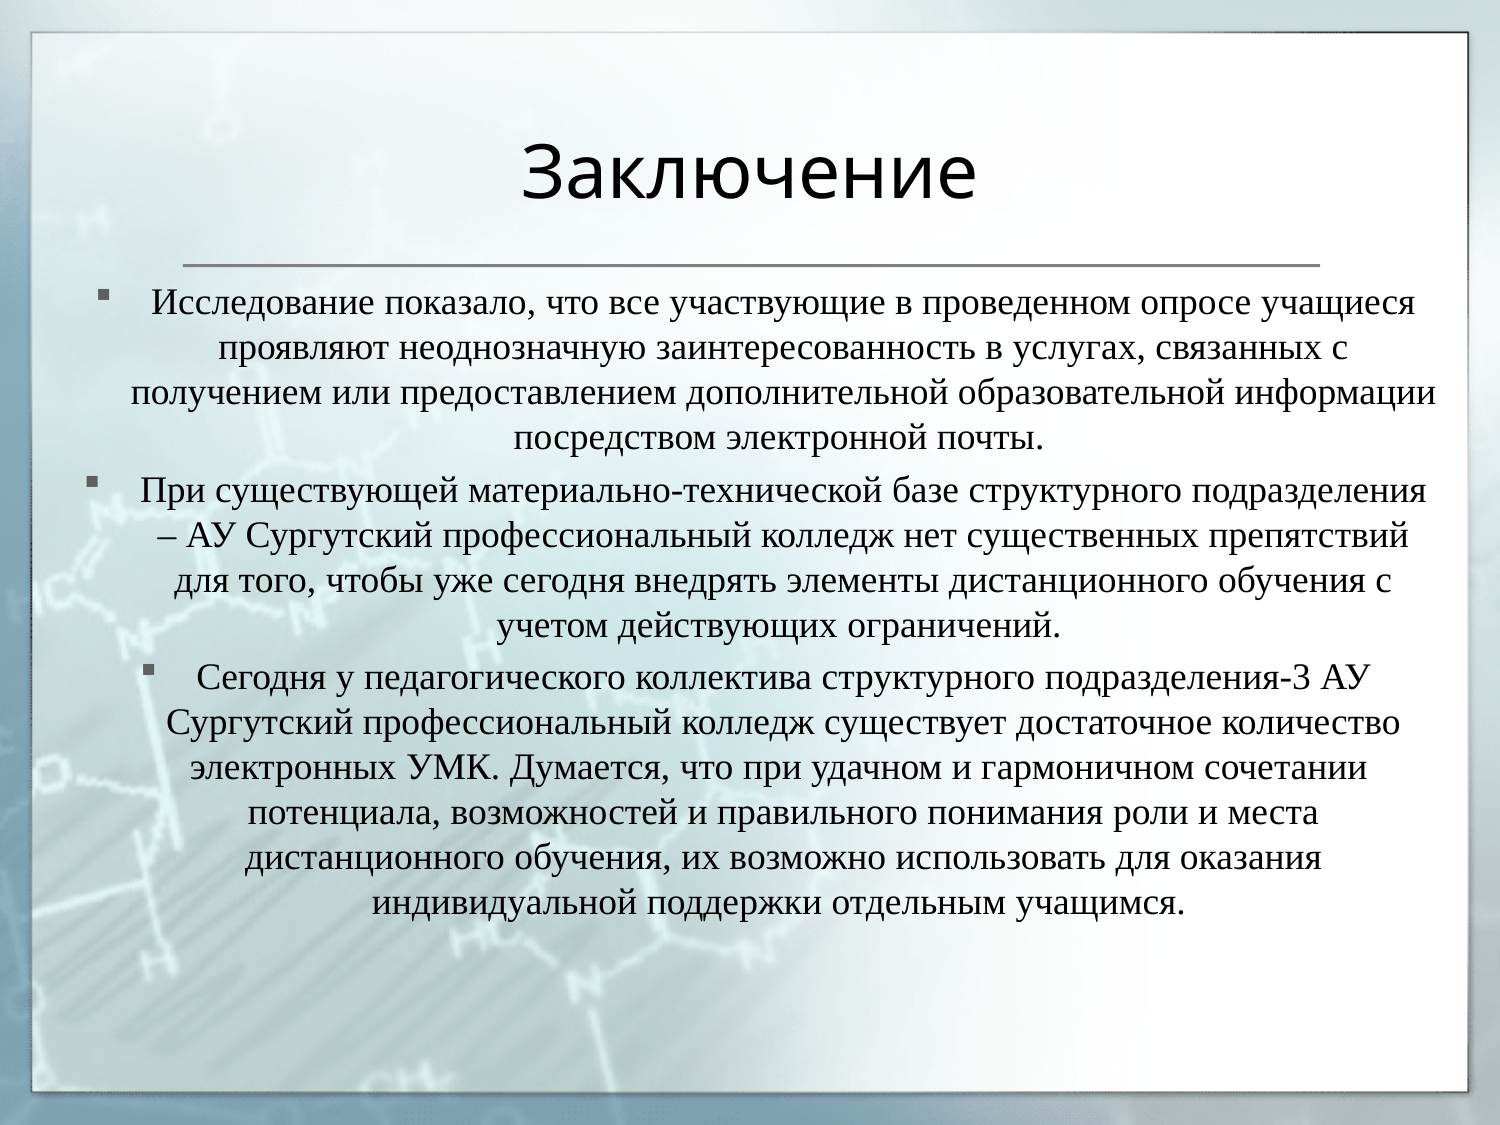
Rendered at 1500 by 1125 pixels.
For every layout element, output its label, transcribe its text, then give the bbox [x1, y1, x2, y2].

list Исследование показало, что все участвующие в проведенном опросе учащиеся проявляют неоднозначную заинтересованность в услугах, связанных с получением или предоставлением дополнительной образовательной информации посредством электронной почты. При существующей материально-технической базе структурного подразделения – АУ Сургутский профессиональный колледж нет существенных препятствий для того, чтобы уже сегодня внедрять элементы дистанционного обучения с учетом действующих ограничений. Cегодня у педагогического коллектива структурного подразделения-3 АУ Сургутский профессиональный колледж существует достаточное количество электронных УМК. Думается, что при удачном и гармоничном сочетании потенциала, возможностей и правильного понимания роли и места дистанционного обучения, их возможно использовать для оказания индивидуальной поддержки отдельным учащимся. [58, 269, 1454, 1009]
picture [0, 0, 1500, 93]
picture [0, 244, 1500, 1125]
title Заключение [0, 93, 1500, 244]
